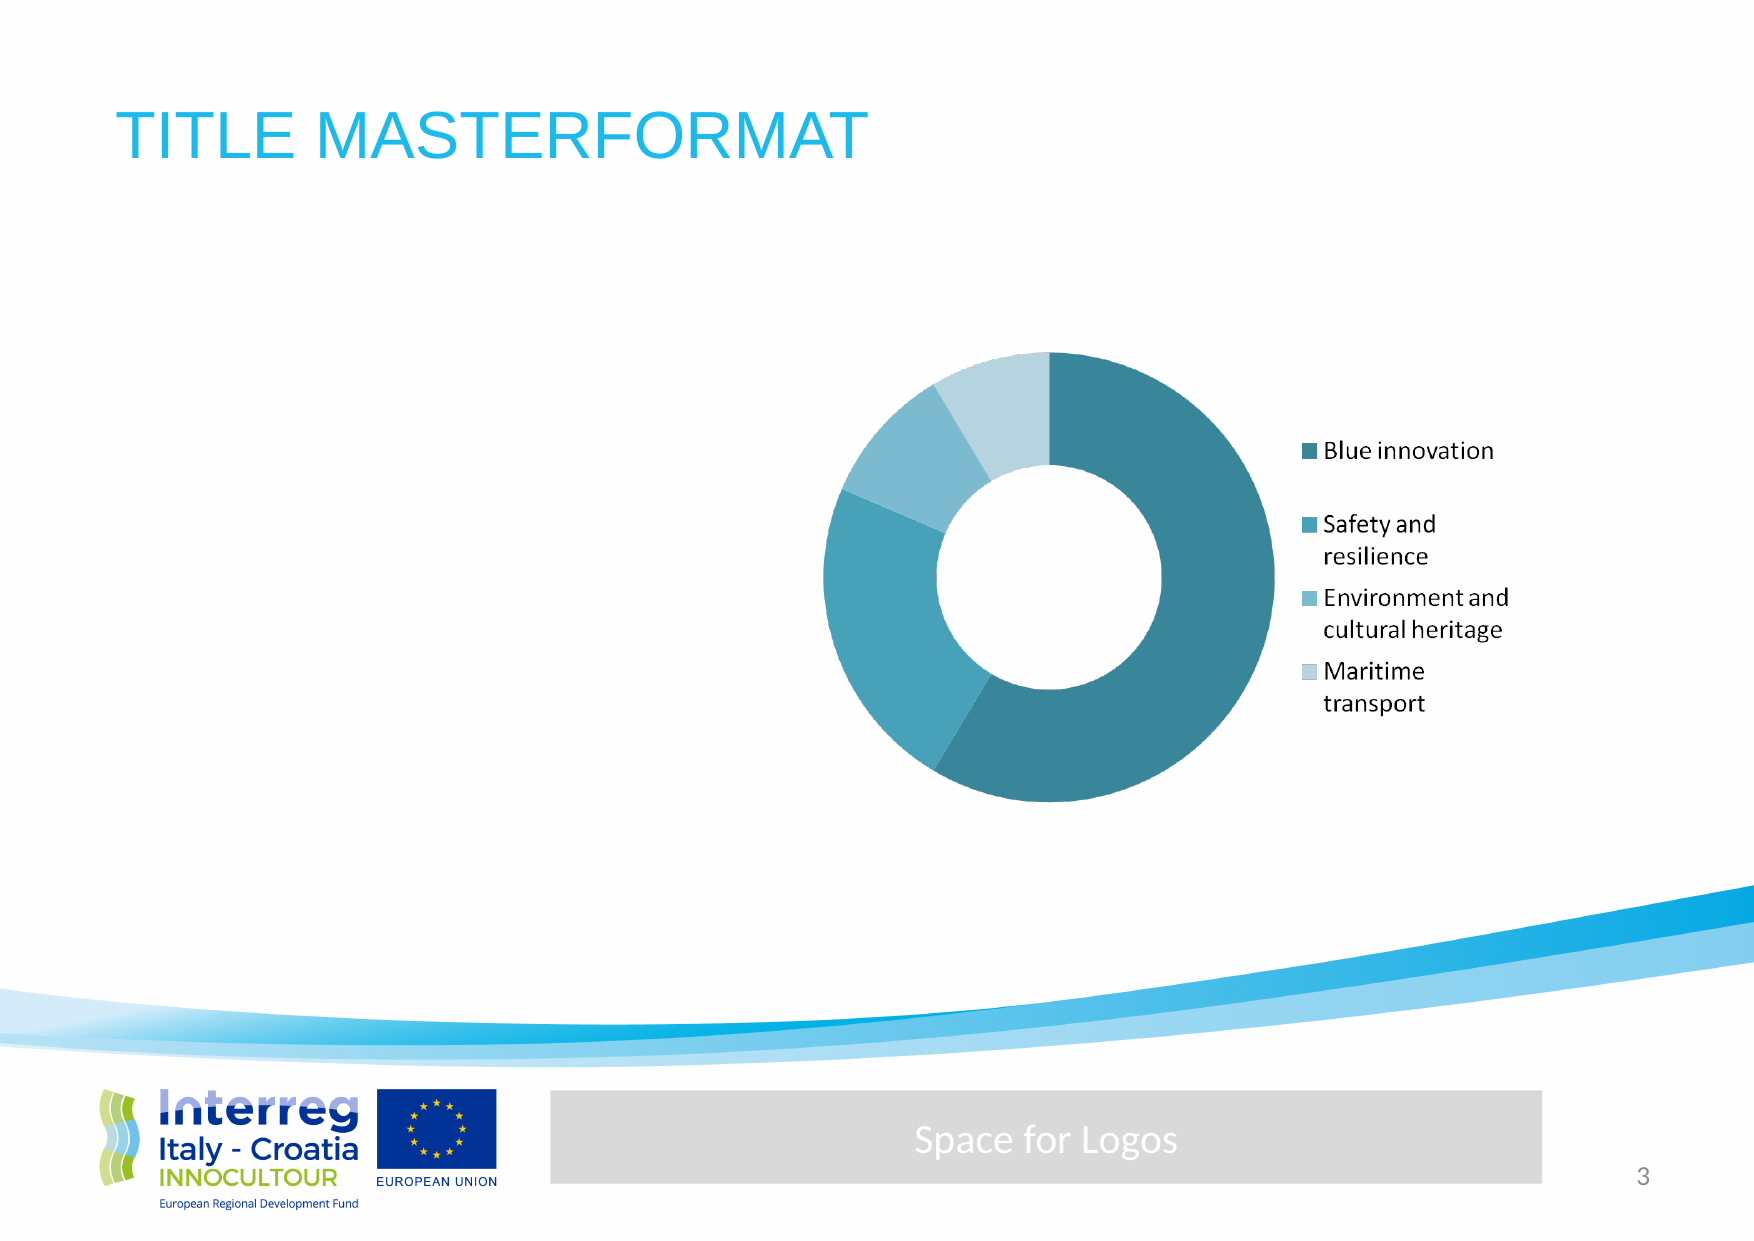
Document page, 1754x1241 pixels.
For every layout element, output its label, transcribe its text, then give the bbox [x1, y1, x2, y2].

picture [0, 0, 1754, 1241]
slide_number 3 [1607, 1141, 1666, 1208]
text_box Space for Logos [549, 1089, 1543, 1185]
text_box TITLE MASTERFORMAT [97, 83, 1656, 181]
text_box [801, 315, 1530, 839]
